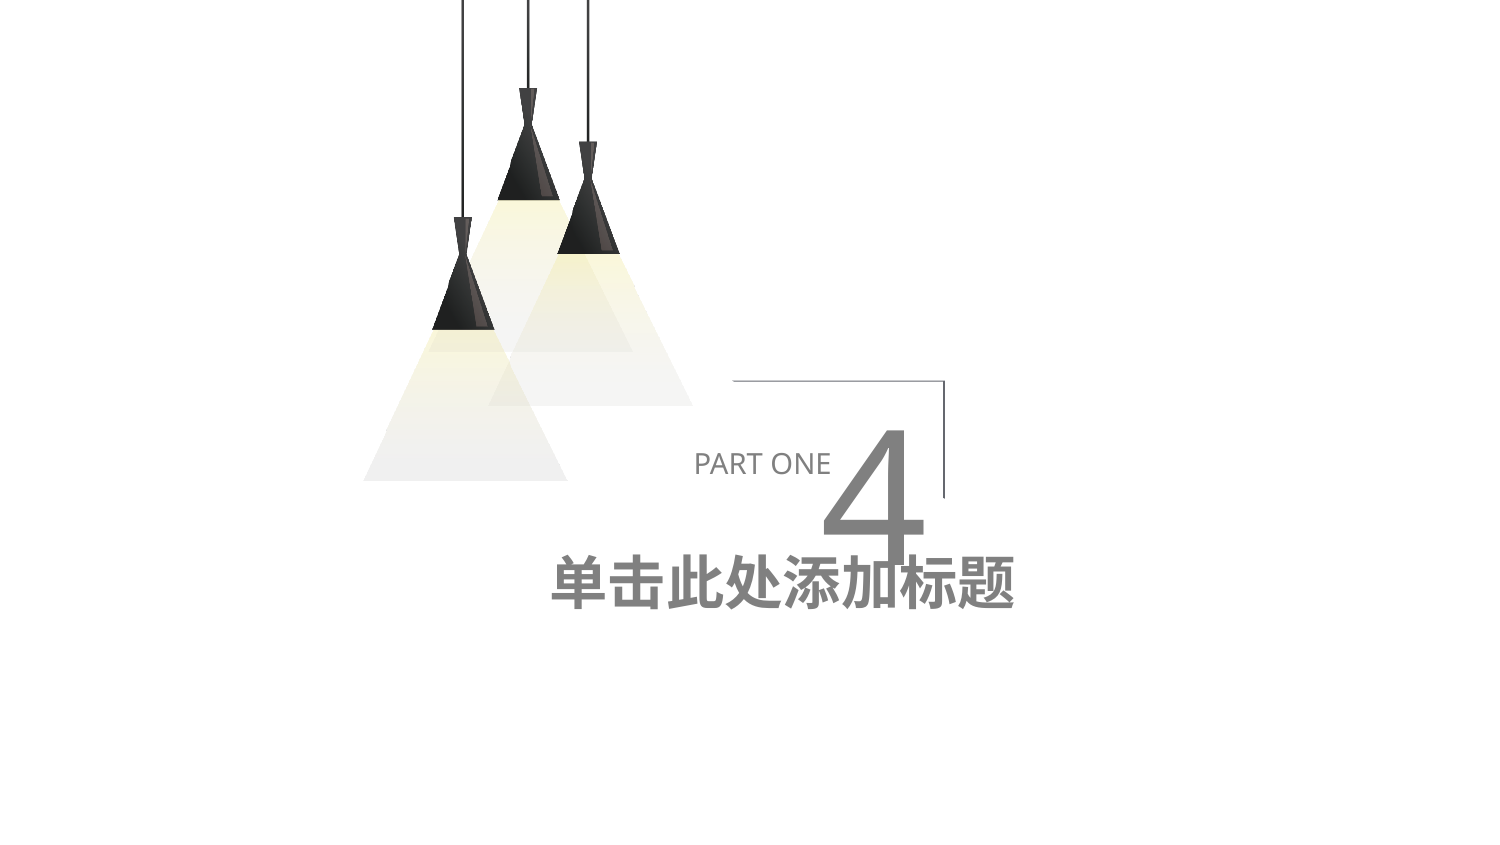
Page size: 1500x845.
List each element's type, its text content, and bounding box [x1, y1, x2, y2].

picture [354, 0, 698, 499]
text_box 4 [791, 372, 957, 609]
text_box PART ONE [702, 439, 876, 486]
text_box 单击此处添加标题 [449, 540, 1117, 622]
text_box [730, 378, 947, 501]
